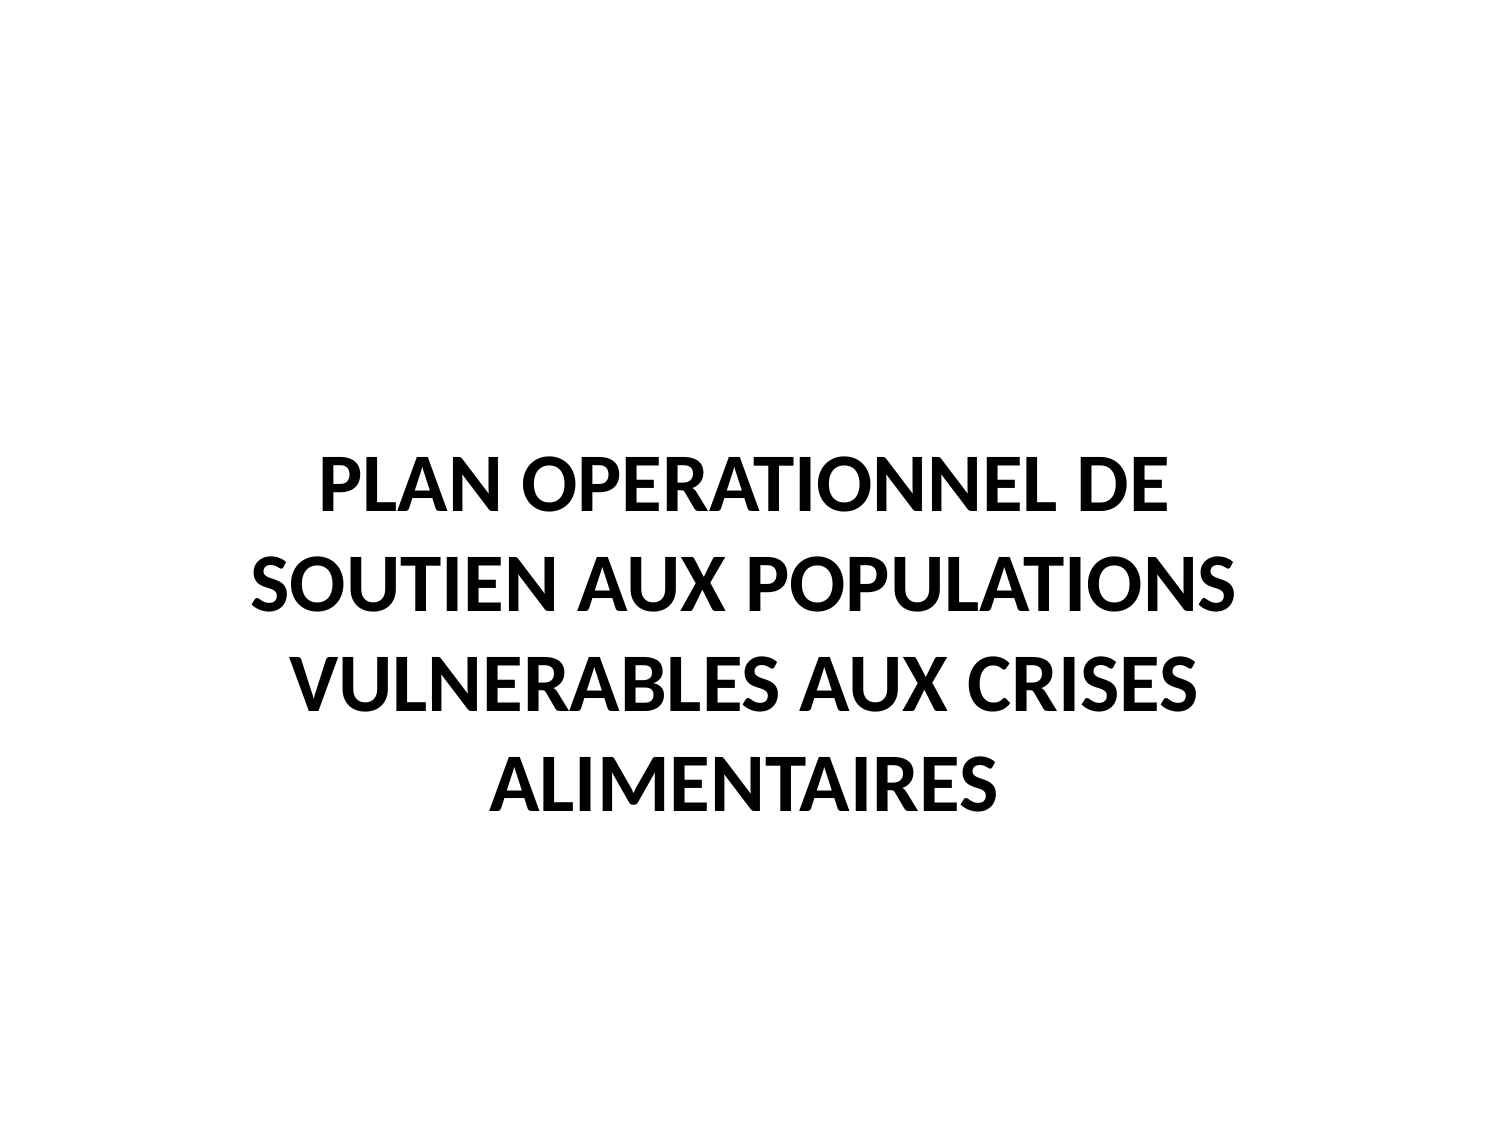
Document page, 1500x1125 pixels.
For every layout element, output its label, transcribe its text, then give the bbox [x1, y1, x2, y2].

text_box PLAN OPERATIONNEL DE SOUTIEN AUX POPULATIONS VULNERABLES AUX CRISES ALIMENTAIRES [147, 420, 1341, 836]
